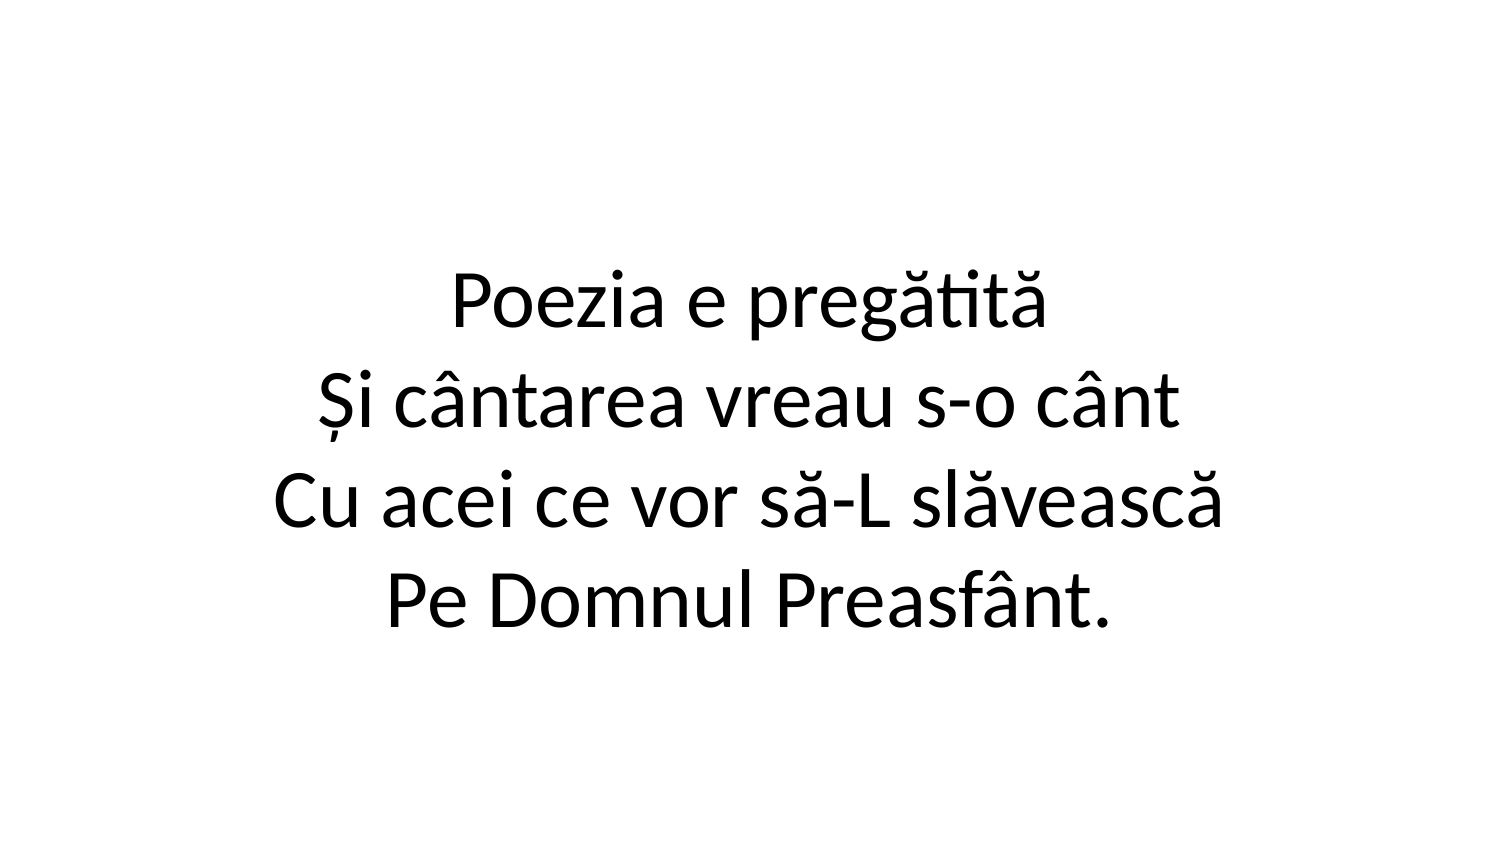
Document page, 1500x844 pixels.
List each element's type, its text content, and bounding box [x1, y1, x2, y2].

text_box Poezia e pregătită Și cântarea vreau s-o cânt Cu acei ce vor să-L slăvească Pe Domnul Preasfânt. [258, 192, 1242, 652]
